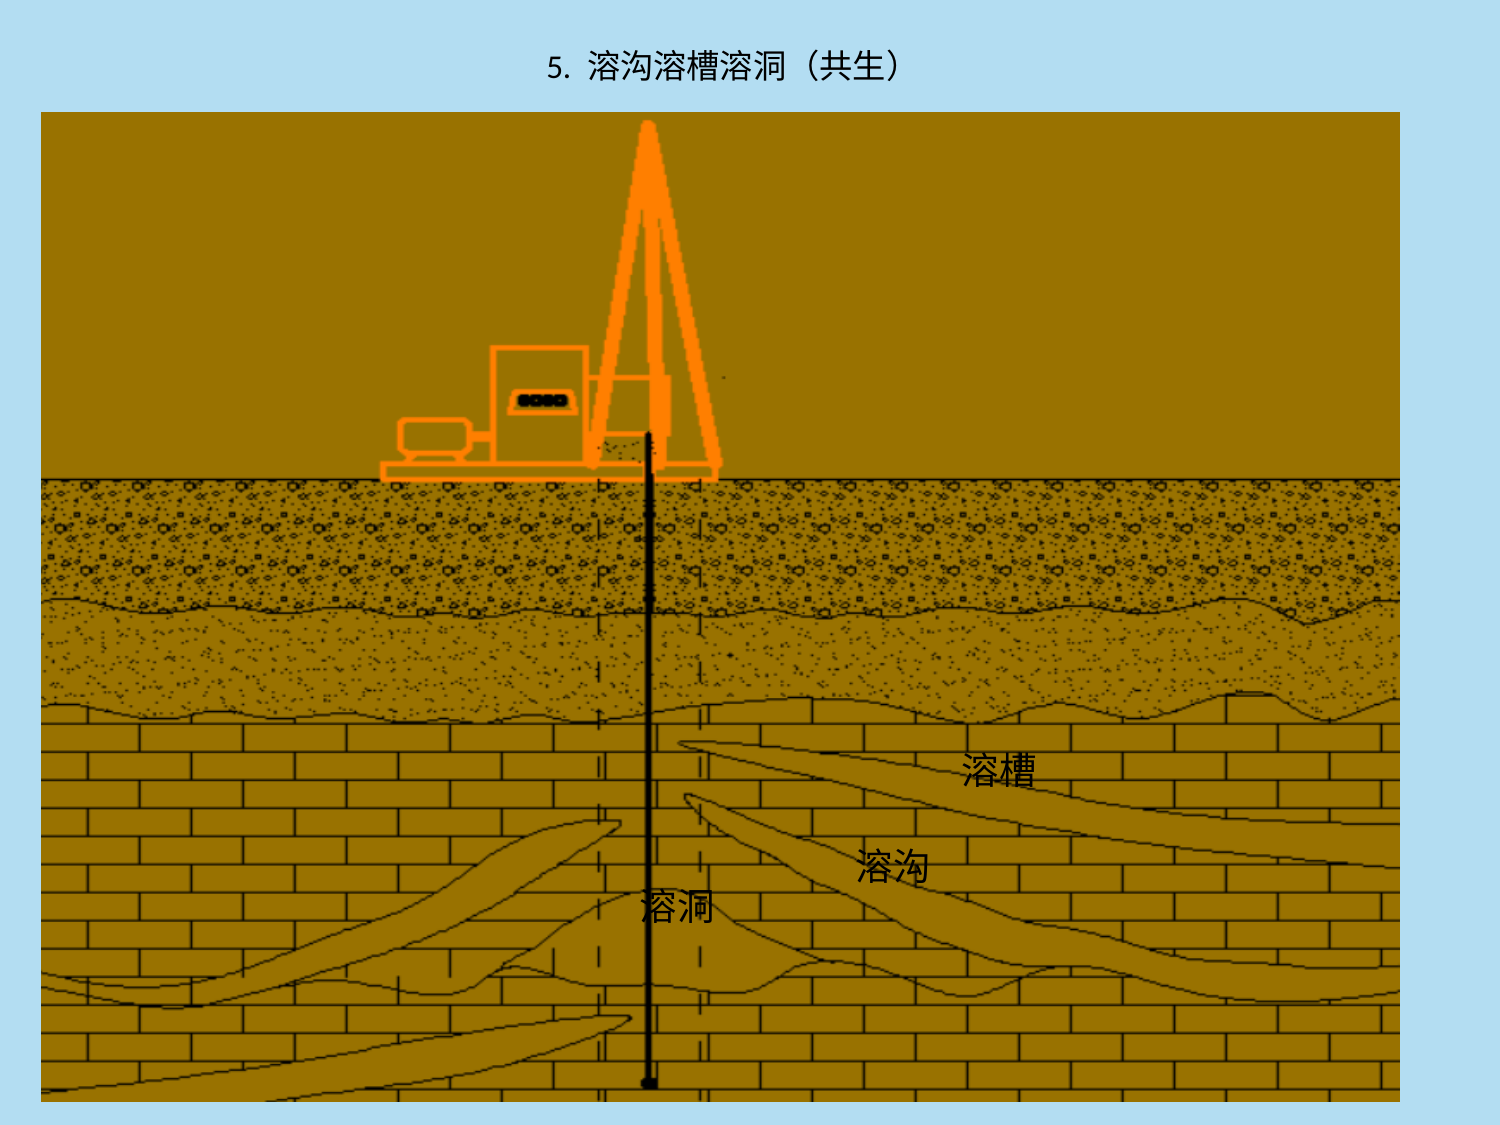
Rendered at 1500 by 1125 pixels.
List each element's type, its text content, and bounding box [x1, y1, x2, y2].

list 5. 溶沟溶槽溶洞（共生） [135, 42, 1331, 112]
picture [41, 112, 1400, 1102]
